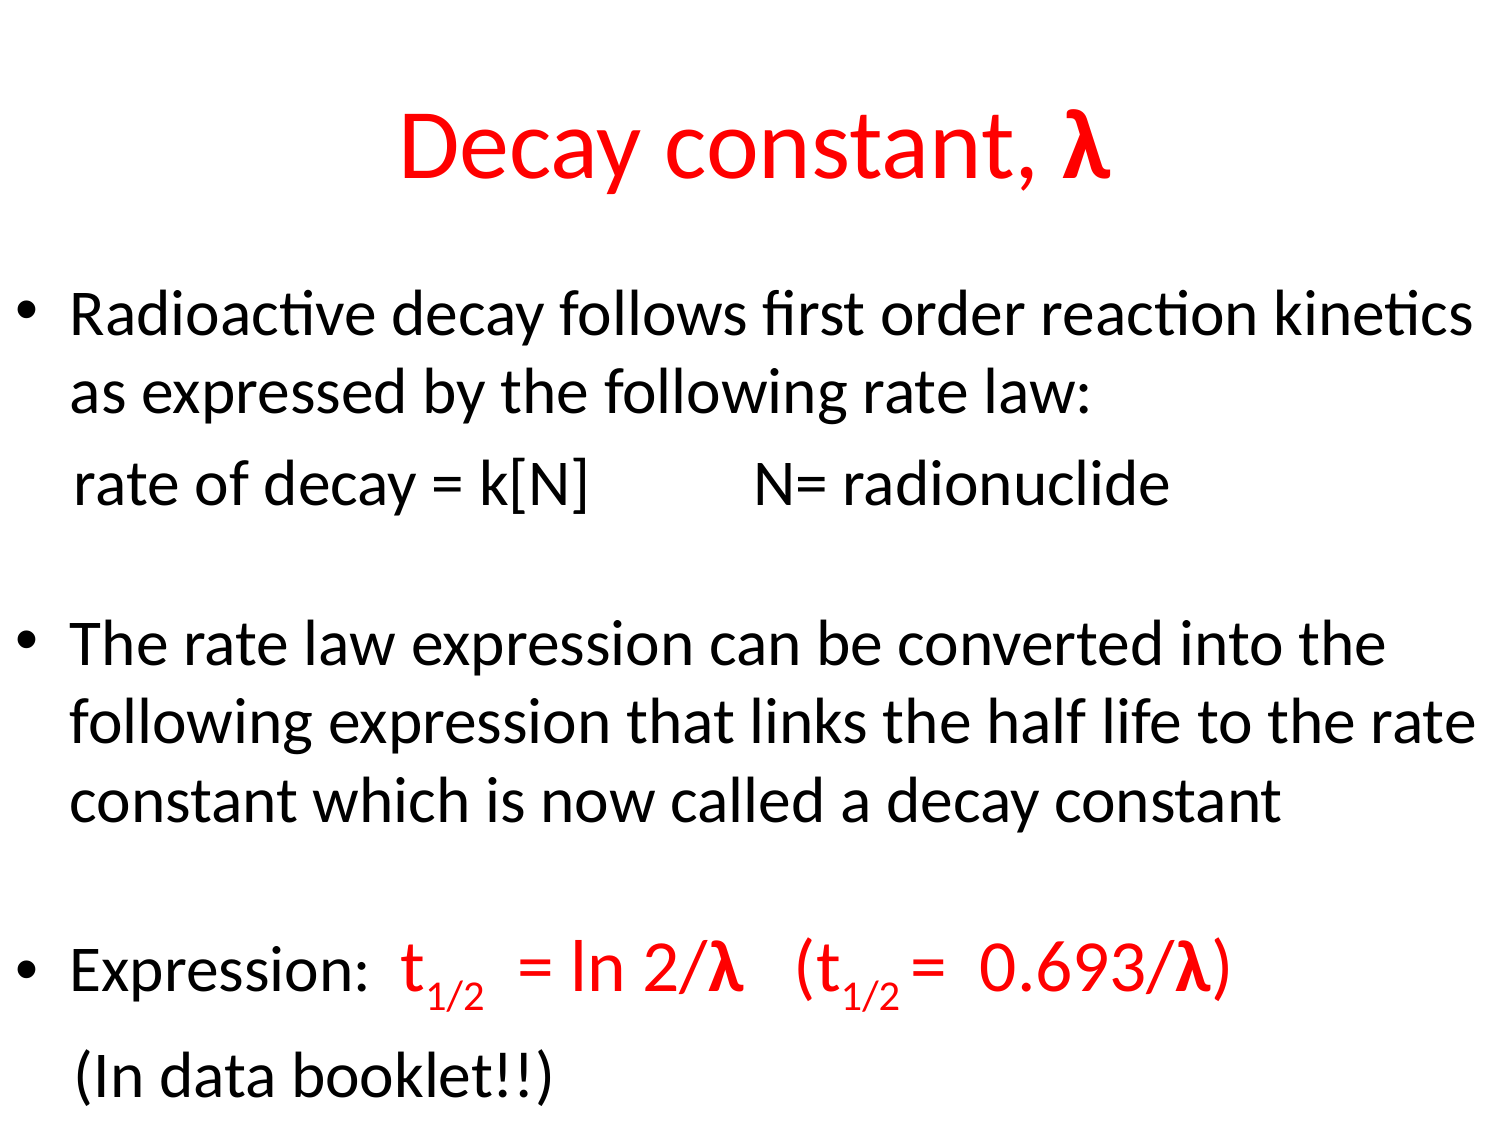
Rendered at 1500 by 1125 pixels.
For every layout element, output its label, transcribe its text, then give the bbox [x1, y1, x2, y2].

list Radioactive decay follows first order reaction kinetics as expressed by the following rate law: rate of decay = k[N] N= radionuclide The rate law expression can be converted into the following expression that links the half life to the rate constant which is now called a decay constant Expression: t1/2 = ln 2/λ (t1/2 = 0.693/λ) (In data booklet!!) [0, 262, 1500, 1125]
title Decay constant, λ [41, 45, 1468, 233]
